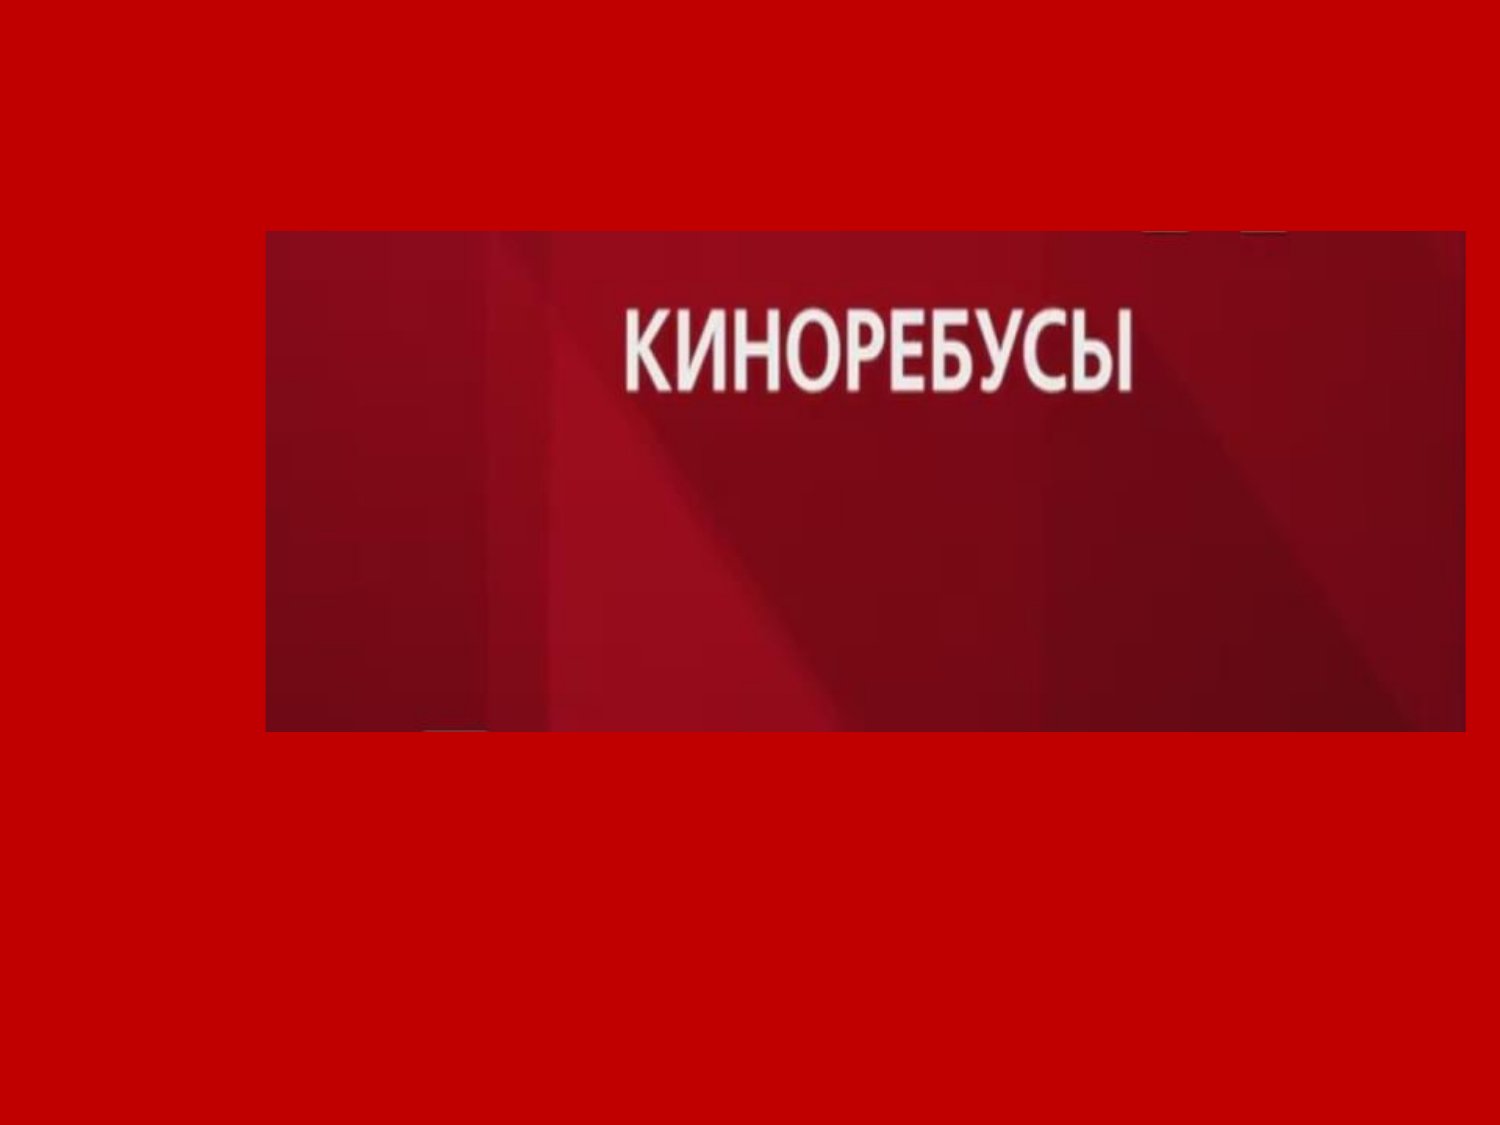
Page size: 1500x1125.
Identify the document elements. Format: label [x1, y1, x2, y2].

picture [265, 231, 1466, 732]
